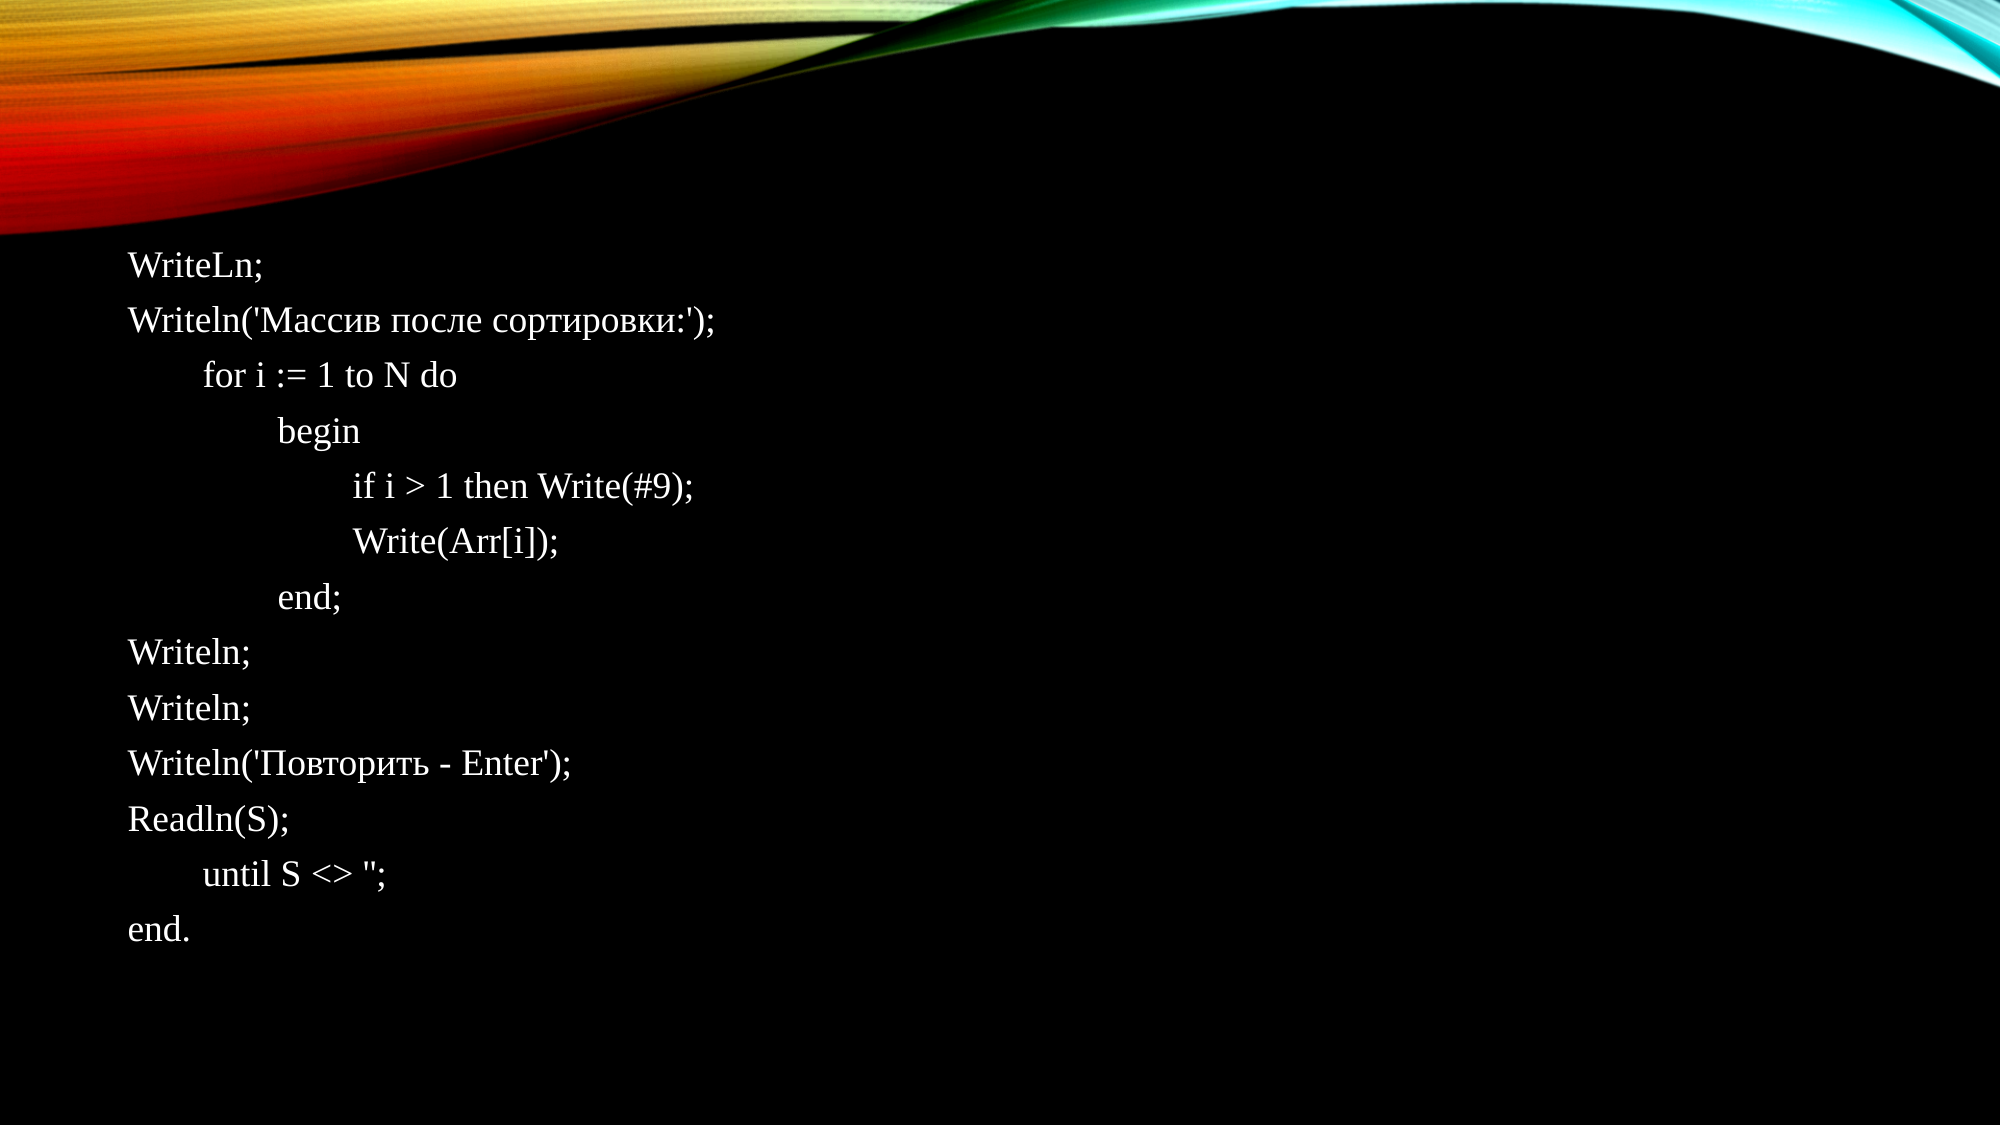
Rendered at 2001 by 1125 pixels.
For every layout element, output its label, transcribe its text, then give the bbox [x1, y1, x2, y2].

picture [0, 0, 2000, 237]
list WriteLn; Writeln('Массив после сортировки:'); for i := 1 to N do begin if i > 1 then Write(#9); Write(Arr[i]); end; Writeln; Writeln; Writeln('Повторить - Enter'); Readln(S); until S <> ''; end. [112, 232, 1888, 1021]
